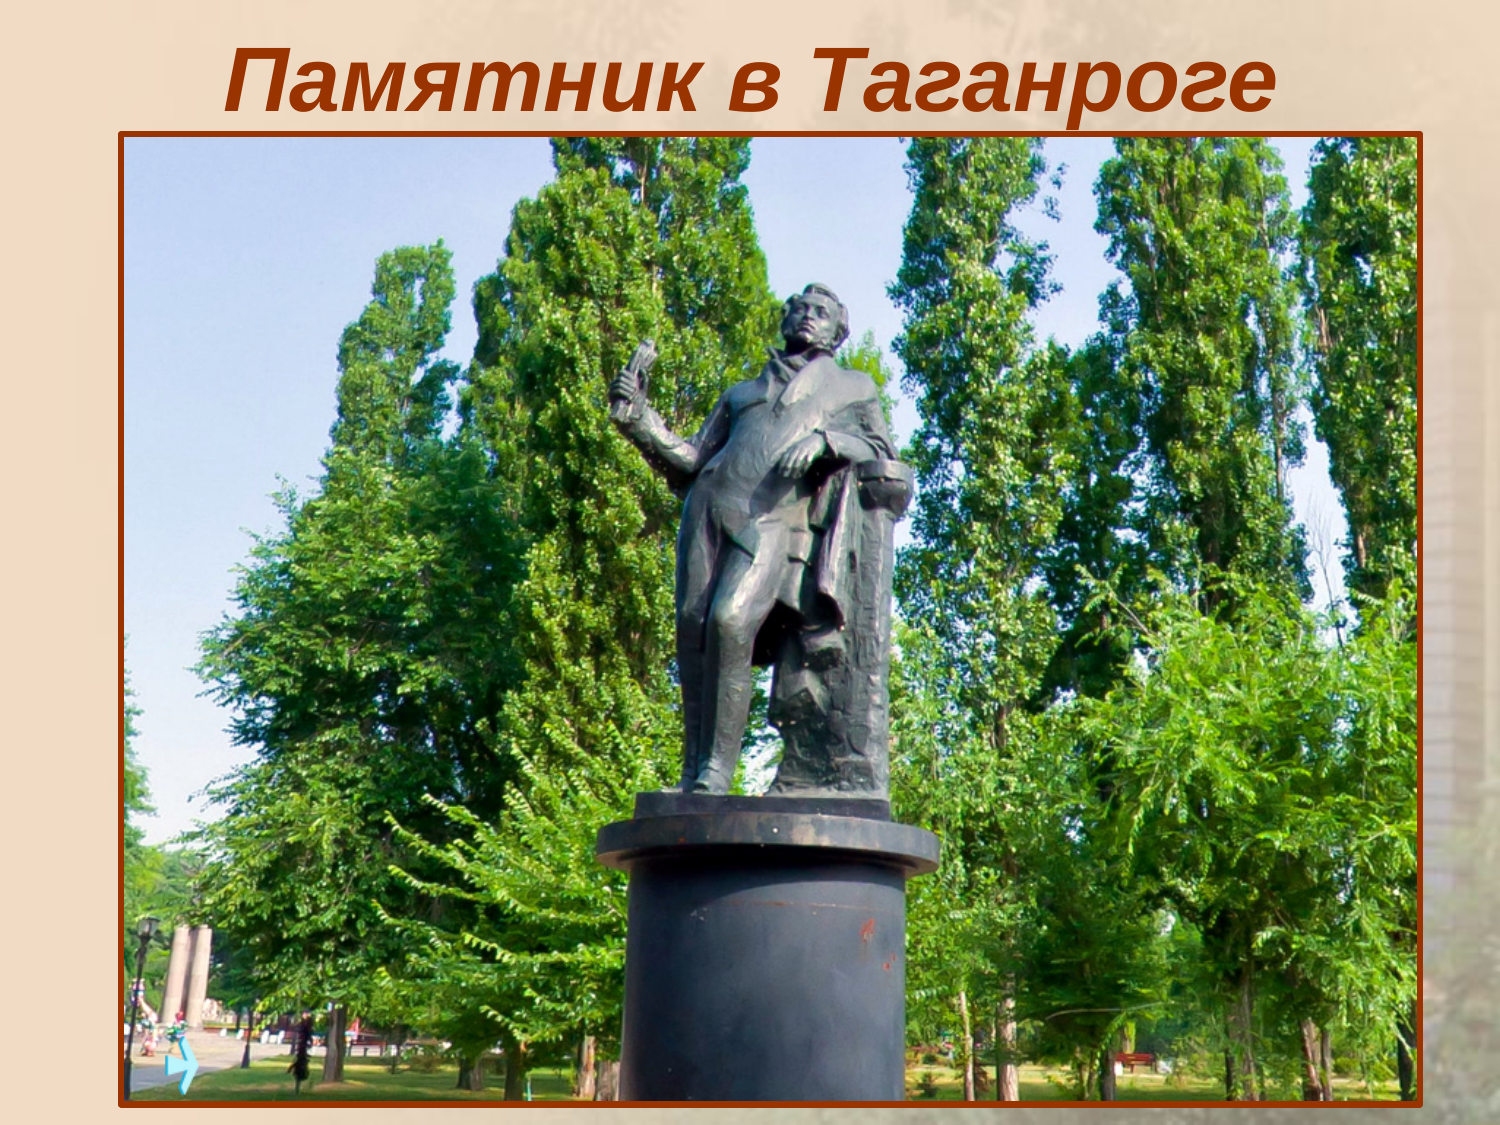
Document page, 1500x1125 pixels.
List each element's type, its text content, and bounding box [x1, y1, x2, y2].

picture [123, 136, 1418, 1102]
title Памятник в Таганроге [76, 0, 1427, 150]
picture [0, 0, 1500, 1125]
